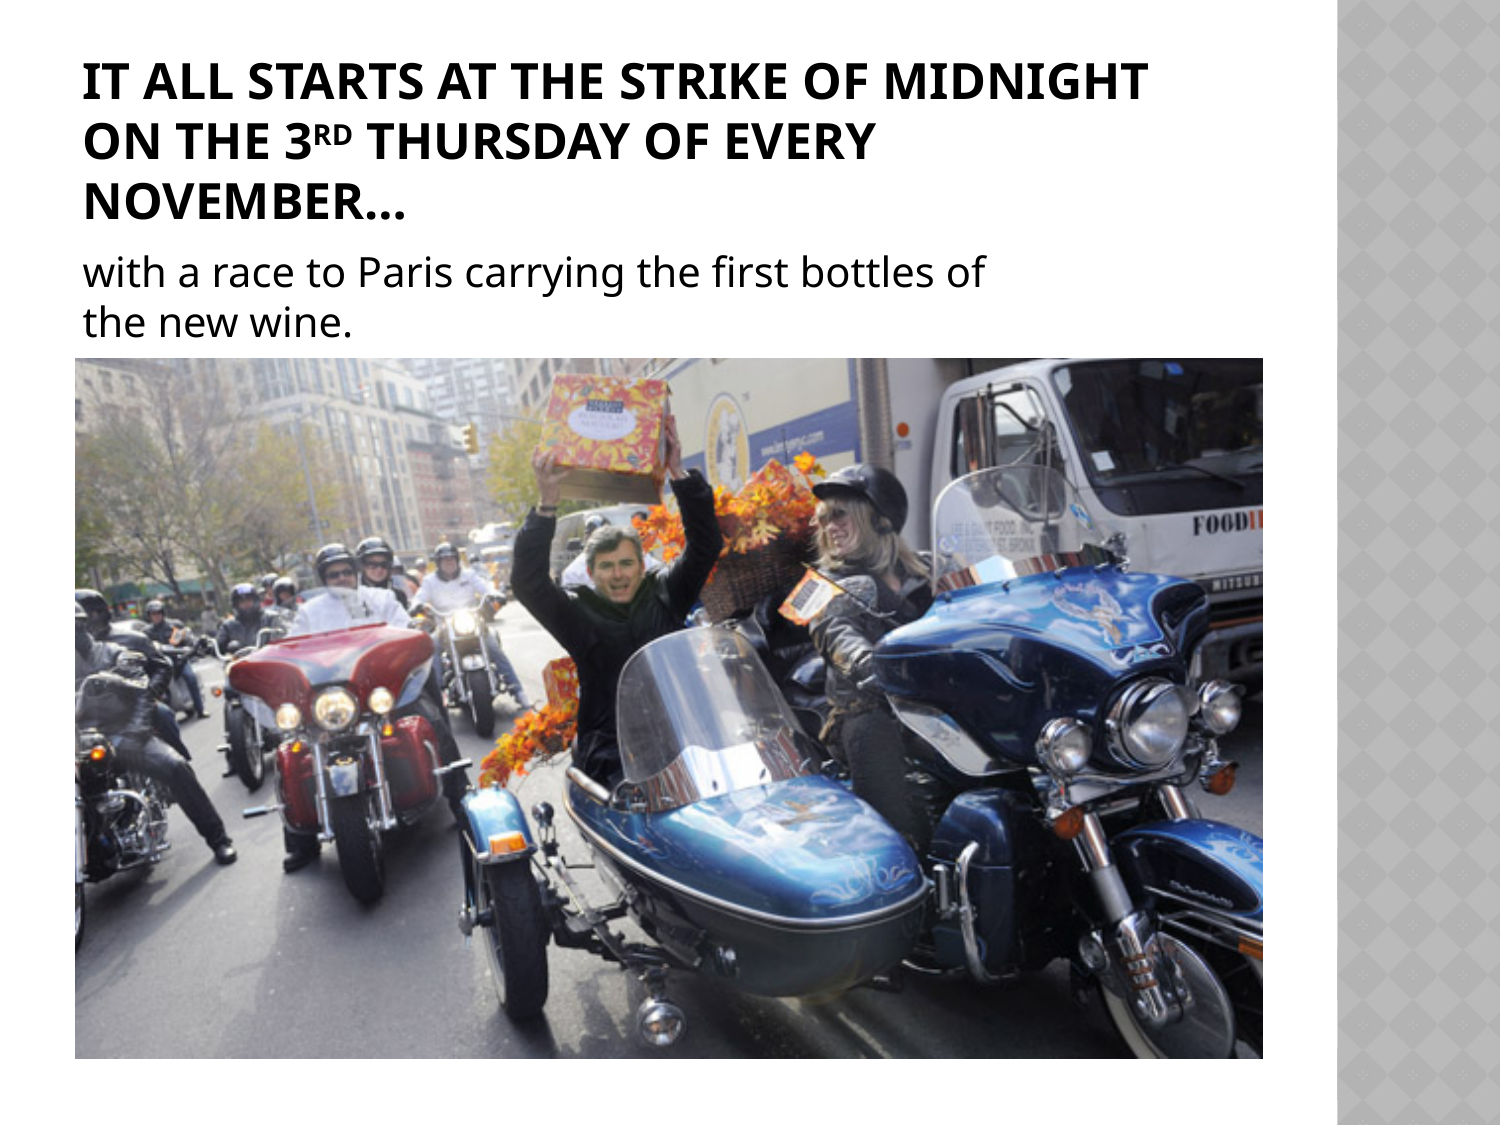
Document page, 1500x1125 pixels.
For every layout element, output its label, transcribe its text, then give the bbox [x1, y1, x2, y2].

title It all starts at the strike of midnight on the 3rd Thursday of every november… [75, 37, 1200, 230]
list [74, 357, 1263, 1060]
list with a race to Paris carrying the first bottles of the new wine. [75, 245, 1043, 345]
